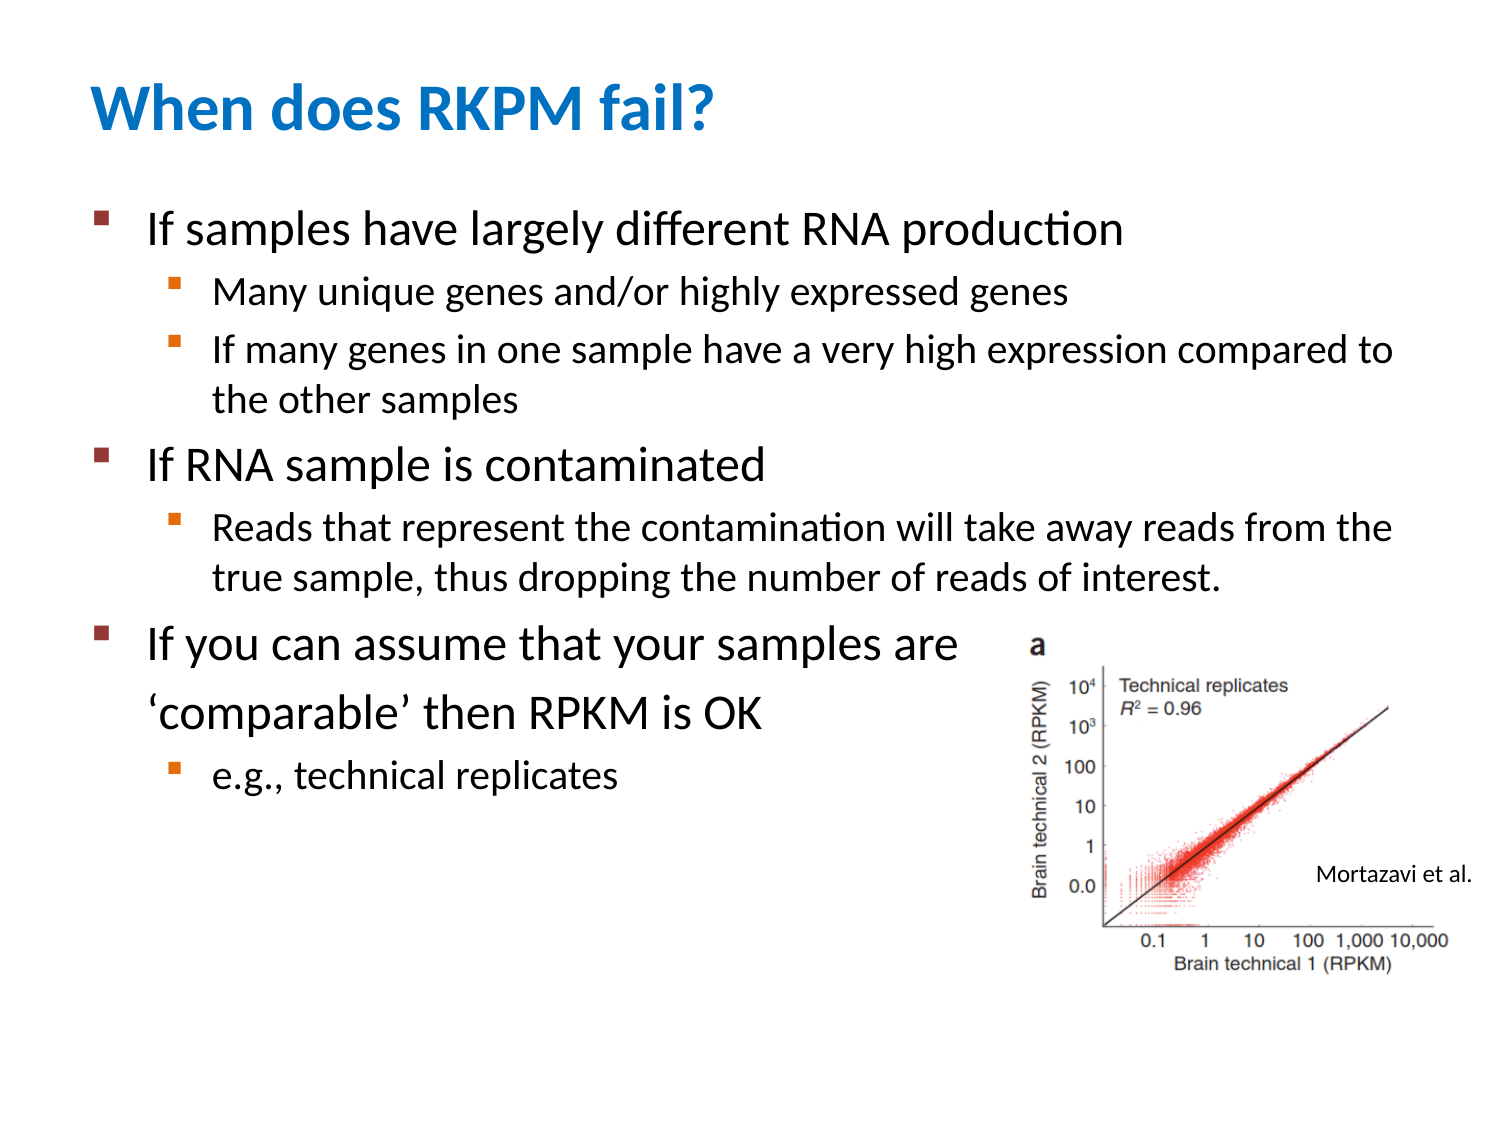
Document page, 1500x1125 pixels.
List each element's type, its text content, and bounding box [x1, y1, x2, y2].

text_box Mortazavi et al. [1465, 849, 1489, 895]
title When does RKPM fail? [74, 44, 1426, 163]
list If samples have largely different RNA production Many unique genes and/or highly expressed genes If many genes in one sample have a very high expression compared to the other samples If RNA sample is contaminated Reads that represent the contamination will take away reads from the true sample, thus dropping the number of reads of interest. If you can assume that your samples are ‘comparable’ then RPKM is OK e.g., technical replicates [74, 187, 1426, 1101]
picture [1012, 623, 1462, 984]
